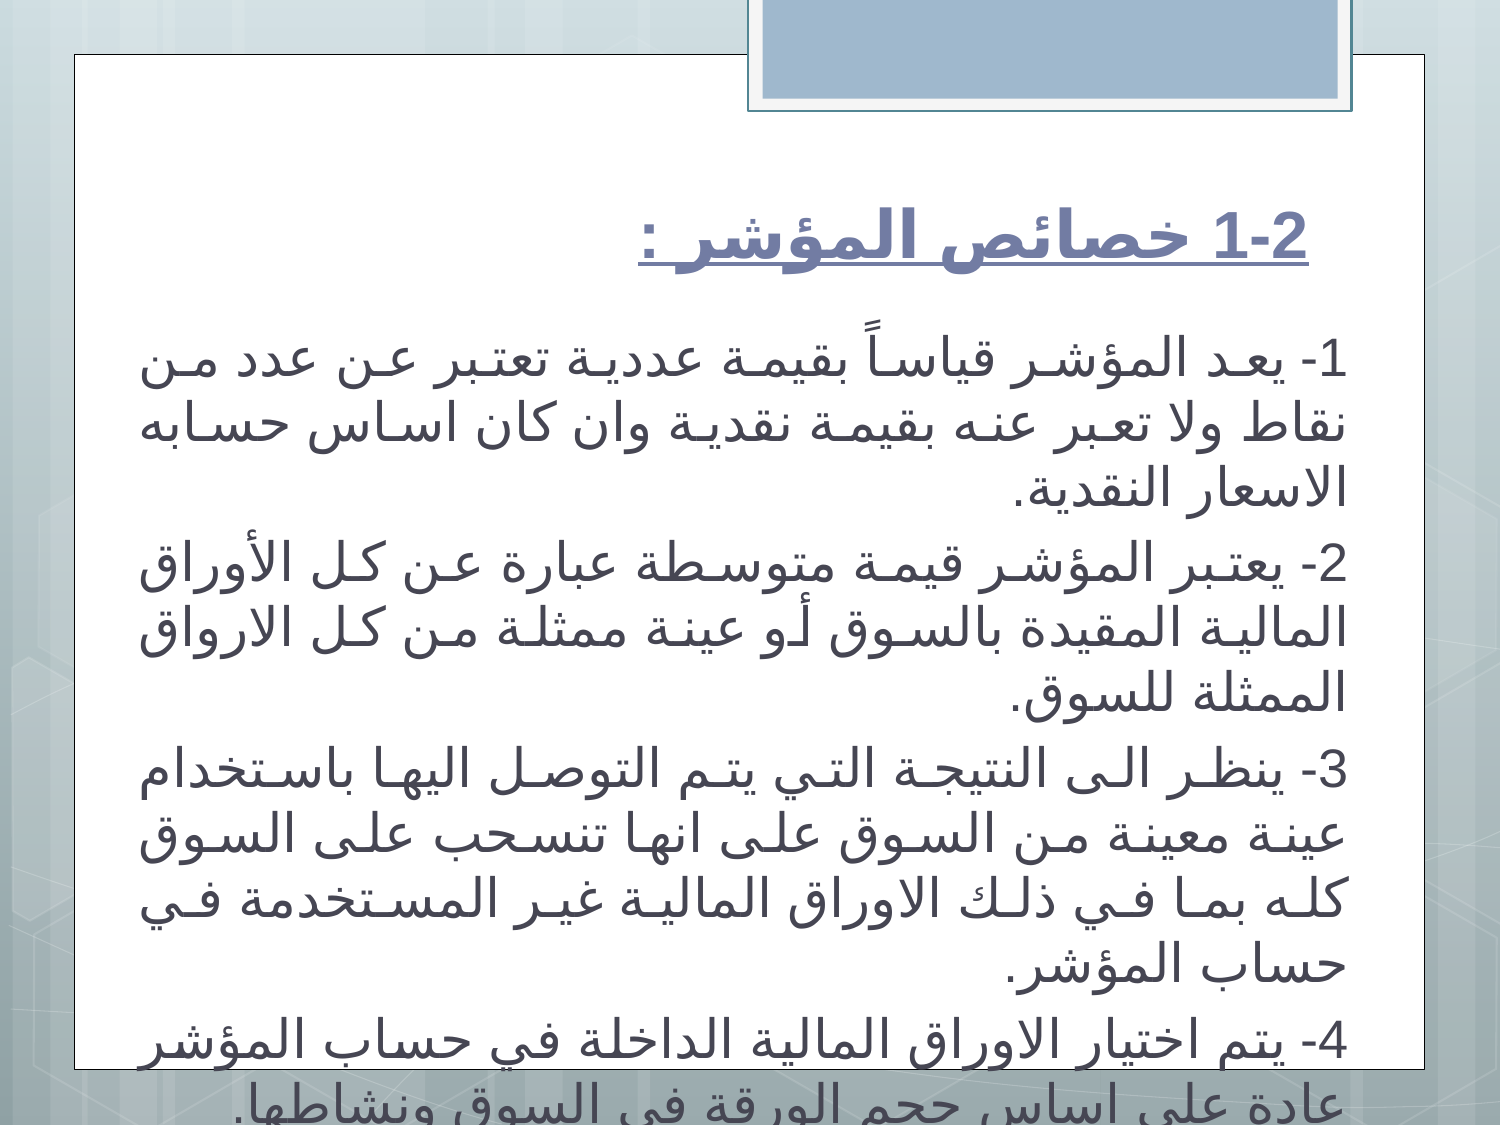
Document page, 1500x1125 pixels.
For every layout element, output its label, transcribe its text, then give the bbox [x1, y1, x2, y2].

title 1-2 خصائص المؤشر : [171, 168, 1324, 279]
list 1- يعد المؤشر قياساً بقيمة عددية تعتبر عن عدد من نقاط ولا تعبر عنه بقيمة نقدية وان كان اساس حسابه الاسعار النقدية. 2- يعتبر المؤشر قيمة متوسطة عبارة عن كل الأوراق المالية المقيدة بالسوق أو عينة ممثلة من كل الارواق الممثلة للسوق. 3- ينظر الى النتيجة التي يتم التوصل اليها باستخدام عينة معينة من السوق على انها تنسحب على السوق كله بما في ذلك الاوراق المالية غير المستخدمة في حساب المؤشر. 4- يتم اختيار الاوراق المالية الداخلة في حساب المؤشر عادة على اساس حجم الورقة في السوق ونشاطها. [123, 314, 1365, 1024]
